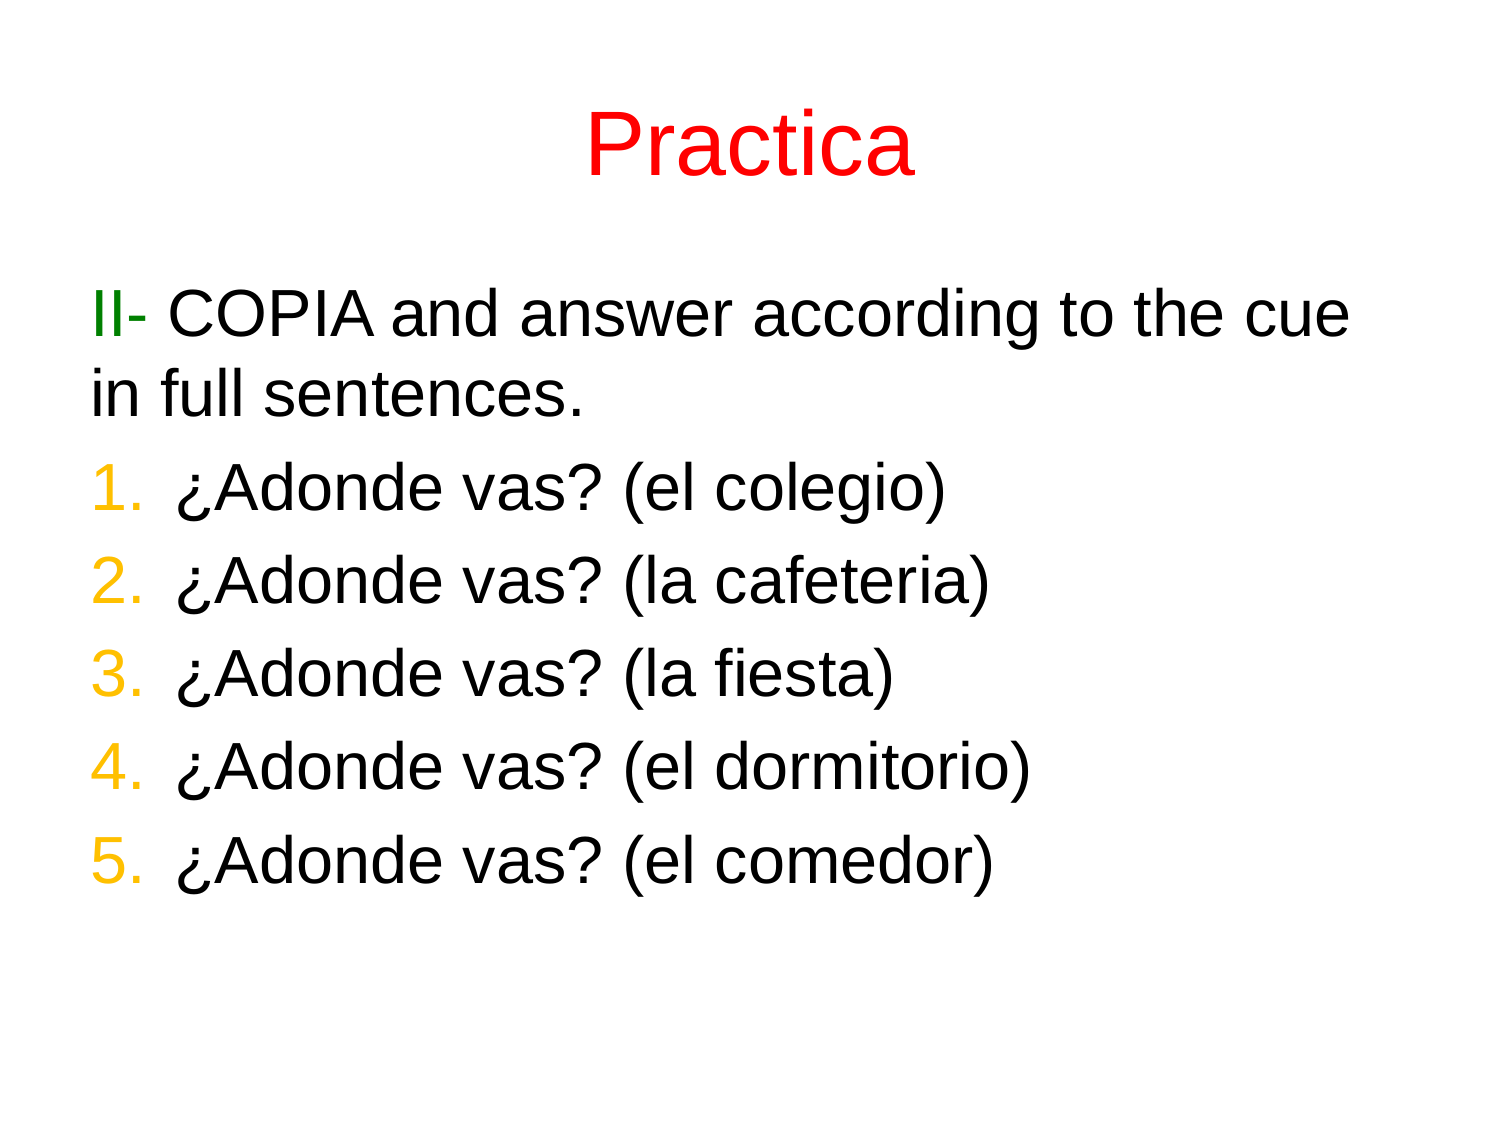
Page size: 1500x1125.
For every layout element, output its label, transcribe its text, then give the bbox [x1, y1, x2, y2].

list II- COPIA and answer according to the cue in full sentences. ¿Adonde vas? (el colegio) ¿Adonde vas? (la cafeteria) ¿Adonde vas? (la fiesta) ¿Adonde vas? (el dormitorio) ¿Adonde vas? (el comedor) [75, 262, 1425, 1005]
title Practica [75, 45, 1425, 233]
